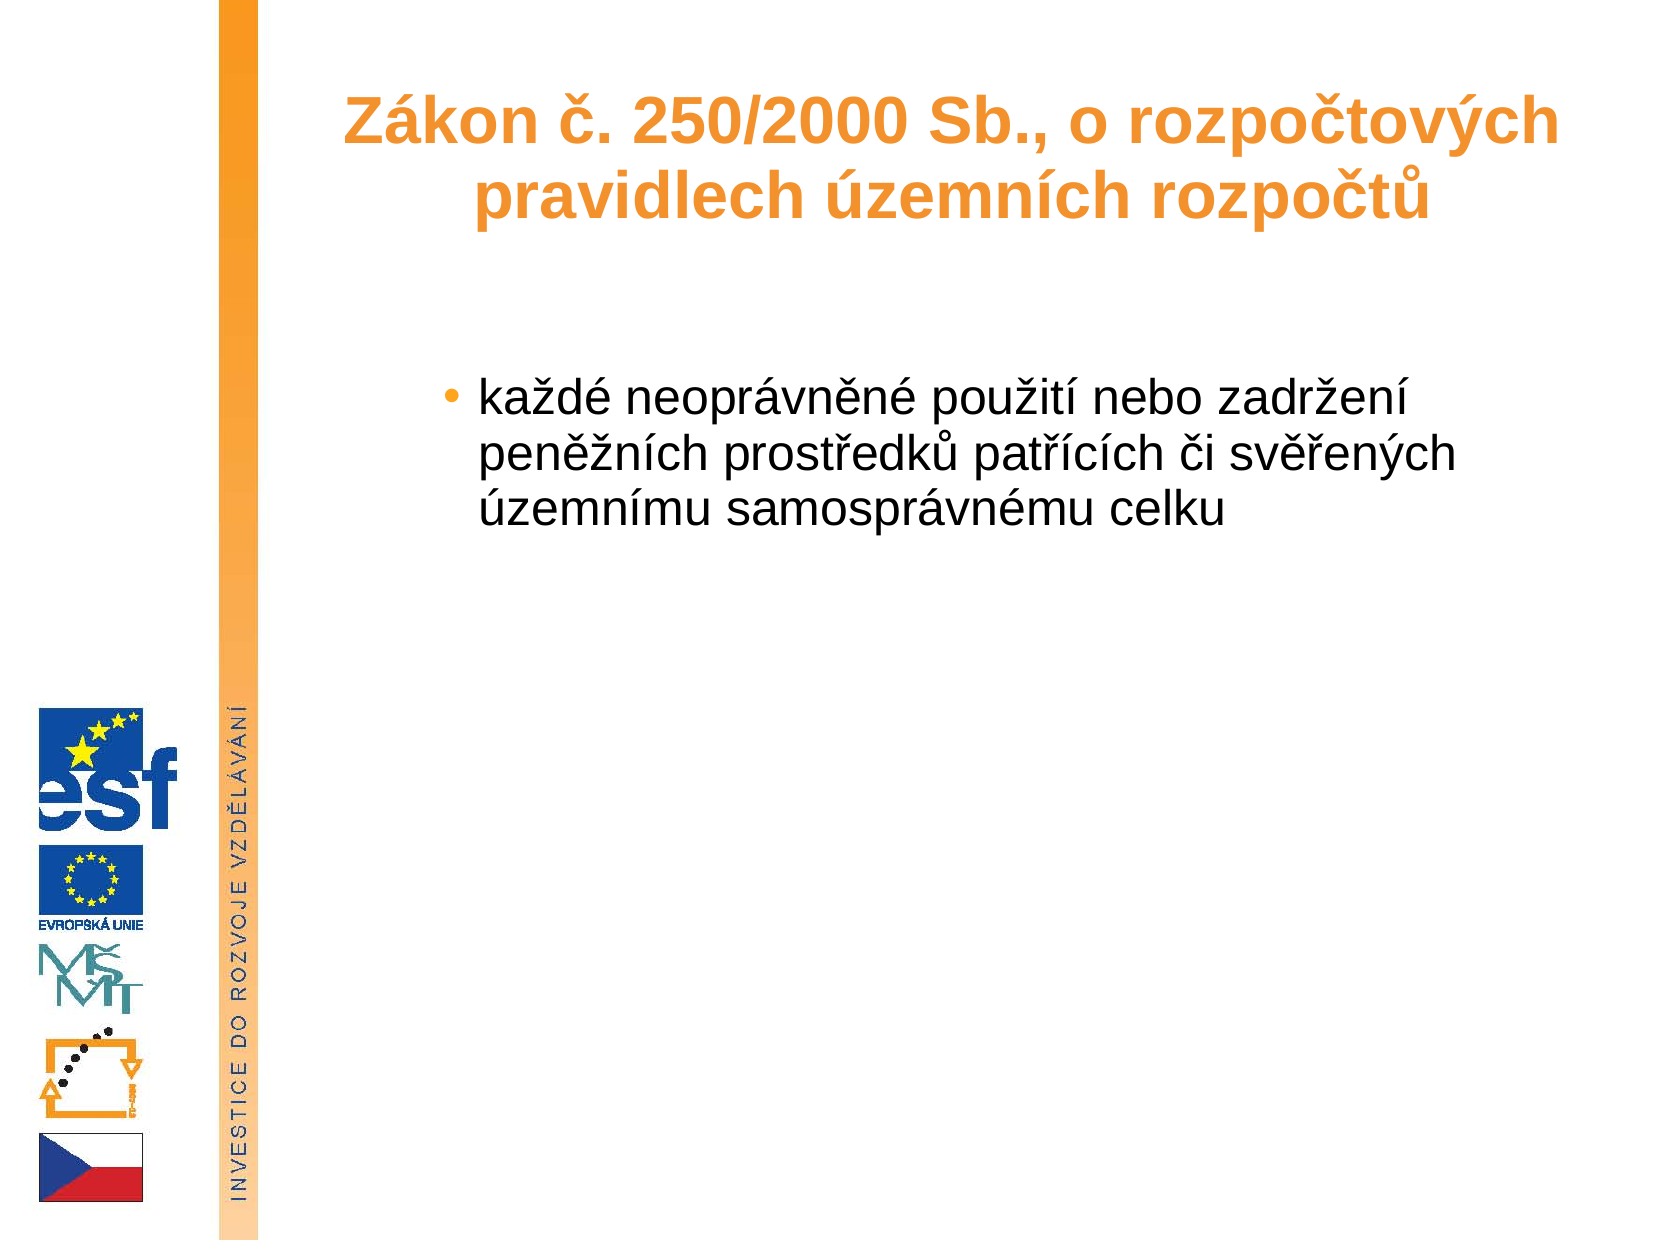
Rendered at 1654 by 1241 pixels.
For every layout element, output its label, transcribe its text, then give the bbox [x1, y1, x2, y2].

text_box každé neoprávněné použití nebo zadržení peněžních prostředků patřících či svěřených územnímu samosprávnému celku [287, 362, 1612, 742]
picture [0, 0, 1654, 1240]
title Zákon č. 250/2000 Sb., o rozpočtových pravidlech územních rozpočtů [252, 33, 1654, 234]
